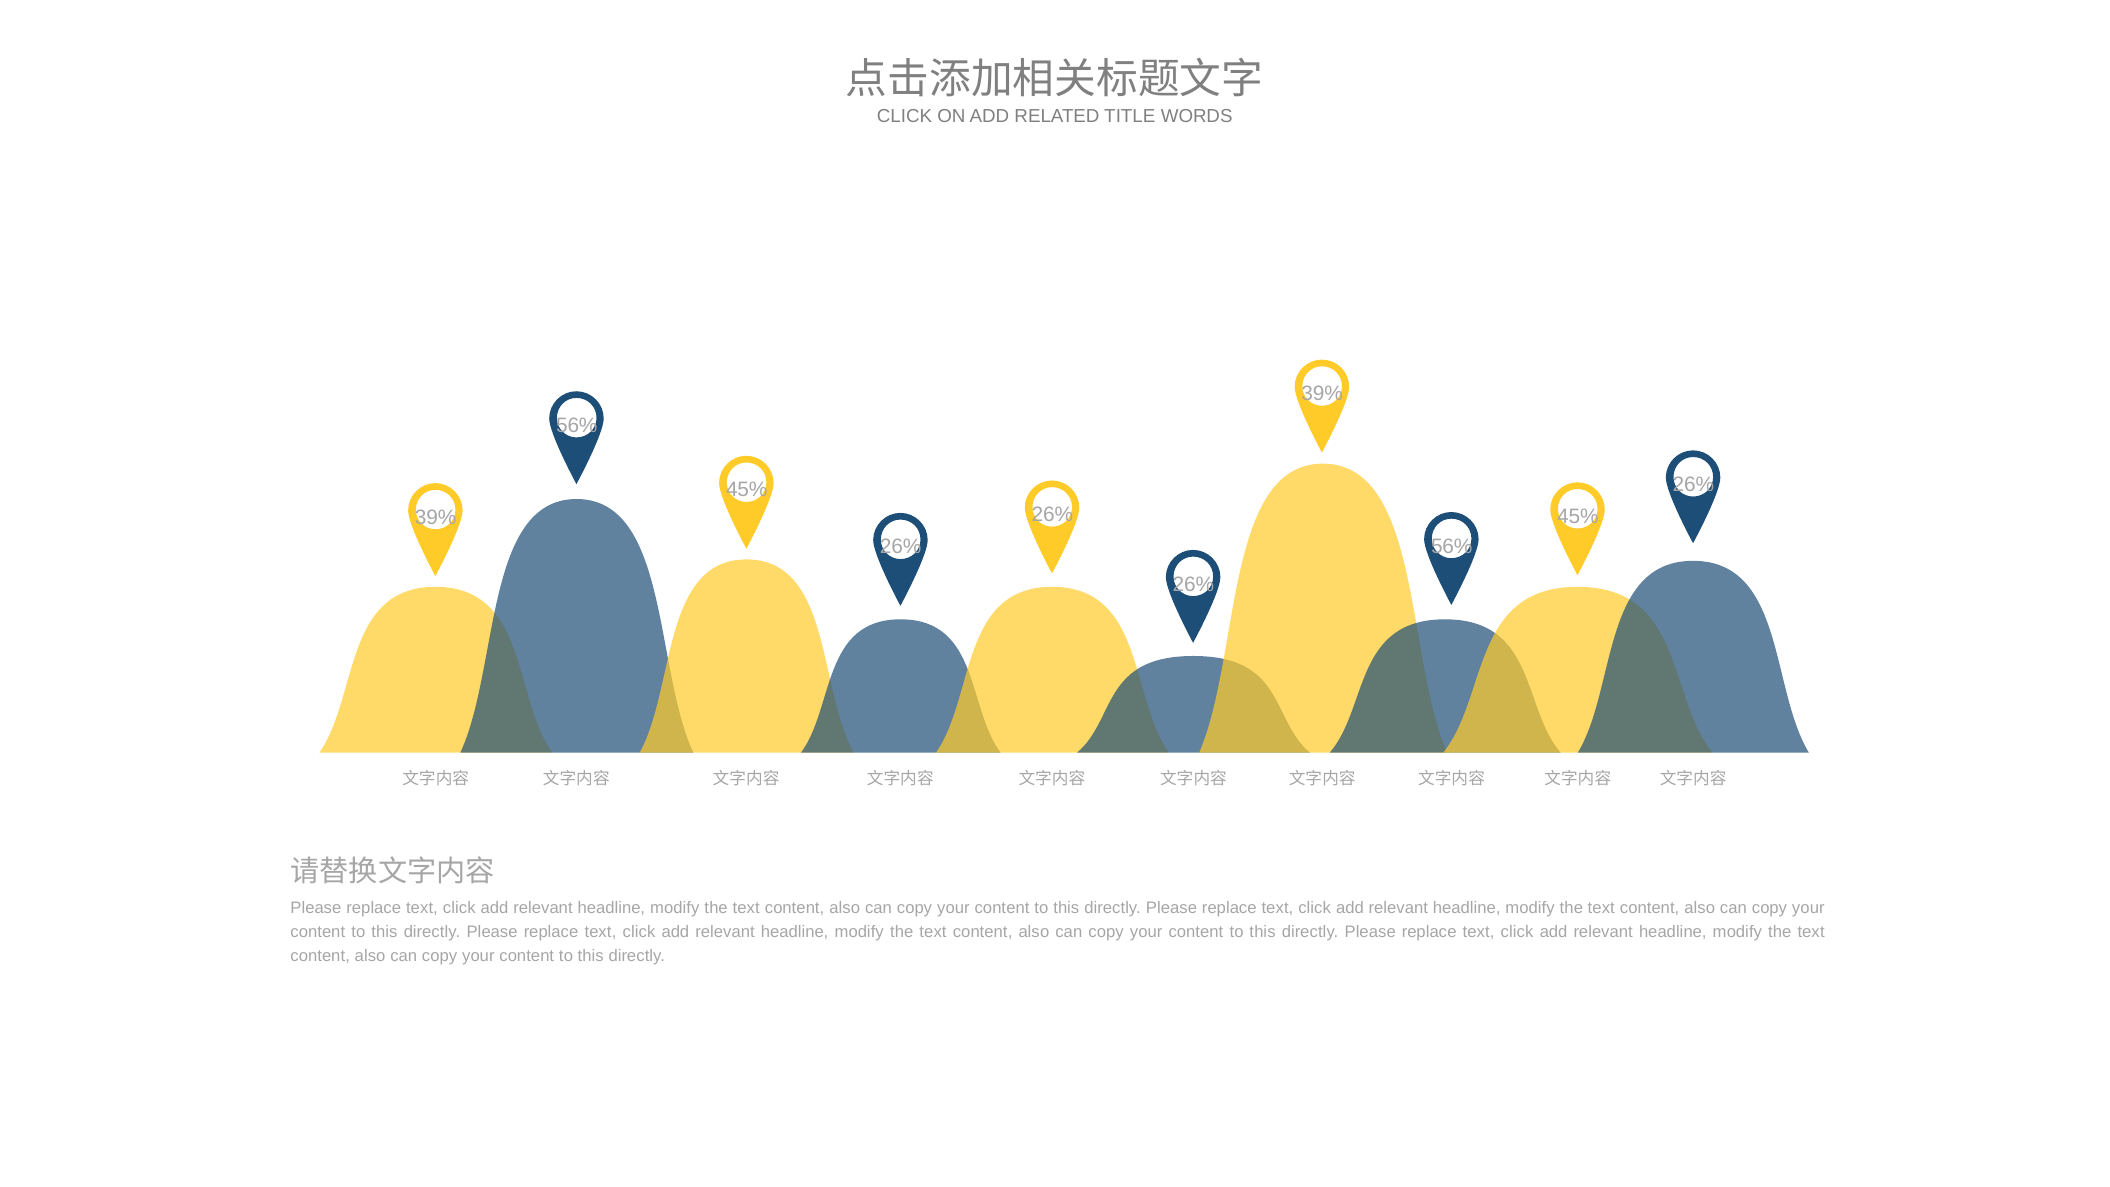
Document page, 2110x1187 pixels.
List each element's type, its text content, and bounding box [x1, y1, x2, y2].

text_box CLICK ON ADD RELATED TITLE WORDS [852, 95, 1257, 130]
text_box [864, 512, 937, 606]
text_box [1199, 463, 1448, 796]
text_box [319, 586, 553, 798]
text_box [1448, 511, 1488, 586]
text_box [1286, 359, 1359, 453]
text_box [460, 499, 694, 796]
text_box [639, 559, 854, 796]
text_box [399, 483, 472, 577]
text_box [1443, 586, 1577, 796]
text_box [1157, 549, 1199, 643]
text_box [540, 391, 613, 485]
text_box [1541, 482, 1614, 576]
text_box 请替换文字内容 [290, 845, 506, 888]
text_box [710, 455, 783, 549]
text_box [1329, 619, 1443, 796]
text_box 点击添加相关标题文字 [803, 44, 1307, 107]
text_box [800, 619, 935, 796]
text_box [1577, 560, 1809, 796]
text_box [1077, 656, 1199, 796]
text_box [1657, 450, 1730, 544]
text_box Please replace text, click add relevant headline, modify the text content, also can copy your content to this directly. Please replace text, click add relevant headline, modify the text content, also can copy your content to this directly. Please replace text, click add relevant headline, modify the text content, also can copy your content to this directly. Please replace text, click add relevant headline, modify the text content, also can copy your content to this directly. [290, 892, 1828, 965]
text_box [1016, 480, 1089, 574]
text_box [935, 586, 1169, 796]
